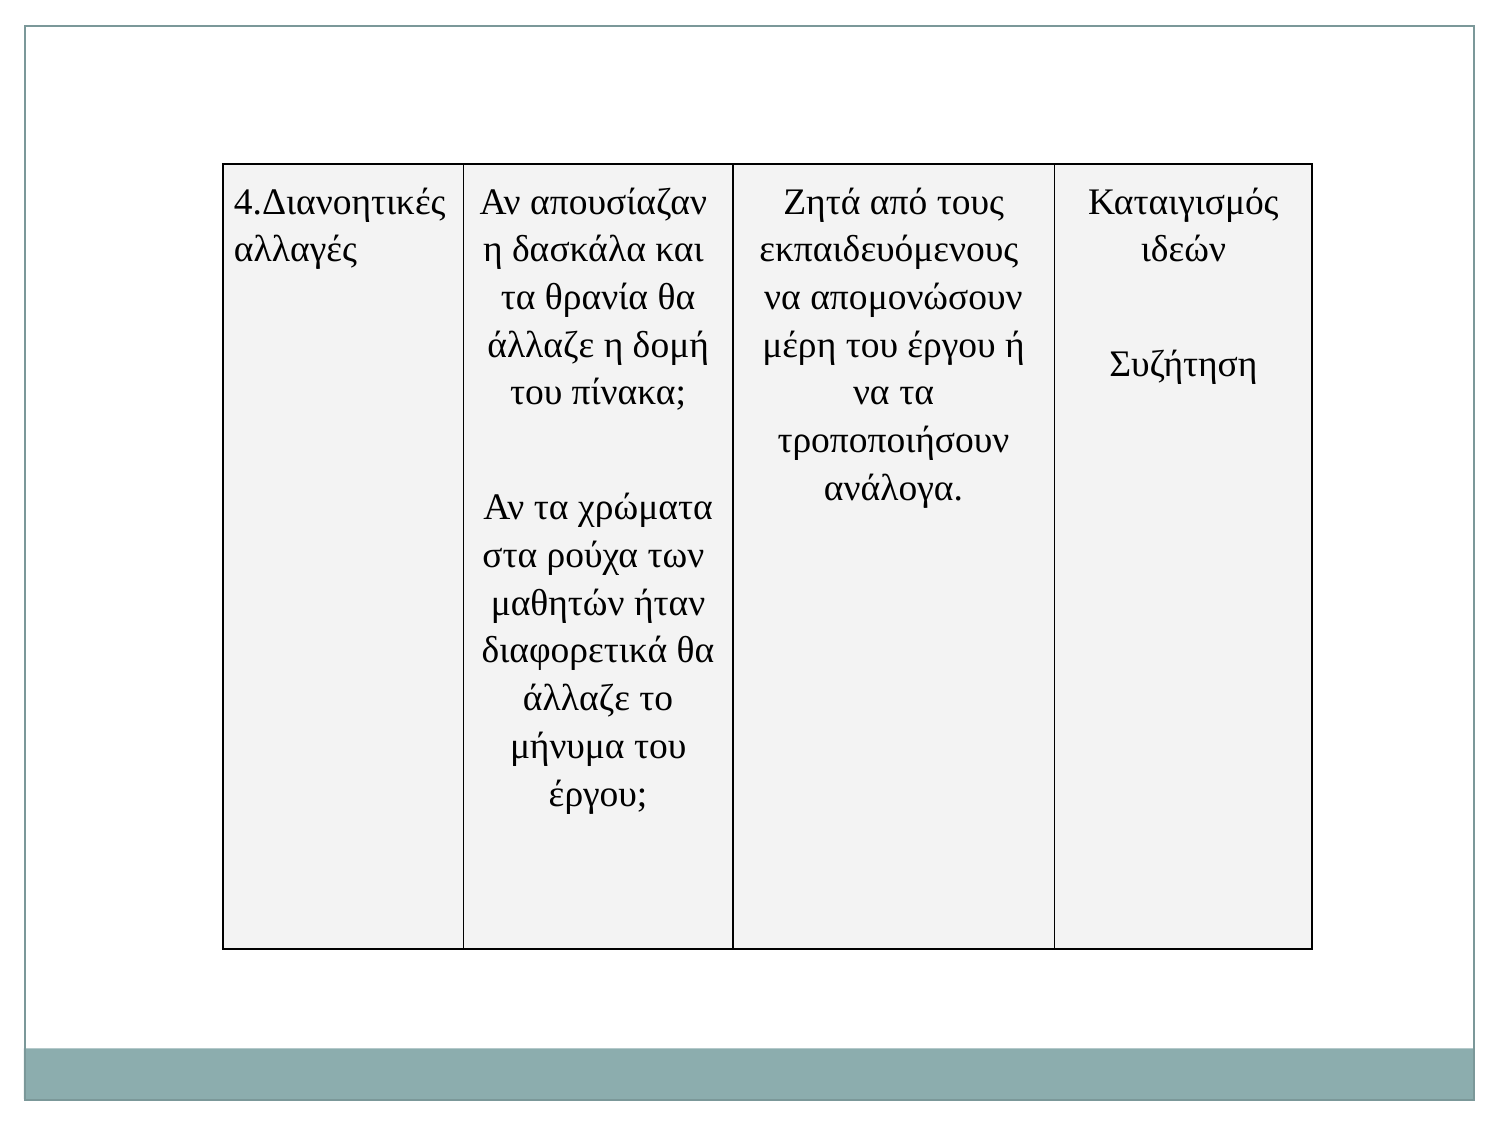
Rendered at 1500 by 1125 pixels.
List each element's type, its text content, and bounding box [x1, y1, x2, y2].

table_header 4.Διανοητικές αλλαγές [224, 165, 463, 948]
table_header Ζητά από τους εκπαιδευόμενους να απομονώσουν μέρη του έργου ή να τα τροποποιήσουν ανάλογα. [734, 165, 1054, 948]
table_header Αν απουσίαζαν η δασκάλα και τα θρανία θα άλλαζε η δομή του πίνακα; Αν τα χρώματα στα ρούχα των μαθητών ήταν διαφορετικά θα άλλαζε το μήνυμα του έργου; [464, 165, 732, 948]
table_header Καταιγισμός ιδεών Συζήτηση [1055, 165, 1311, 948]
